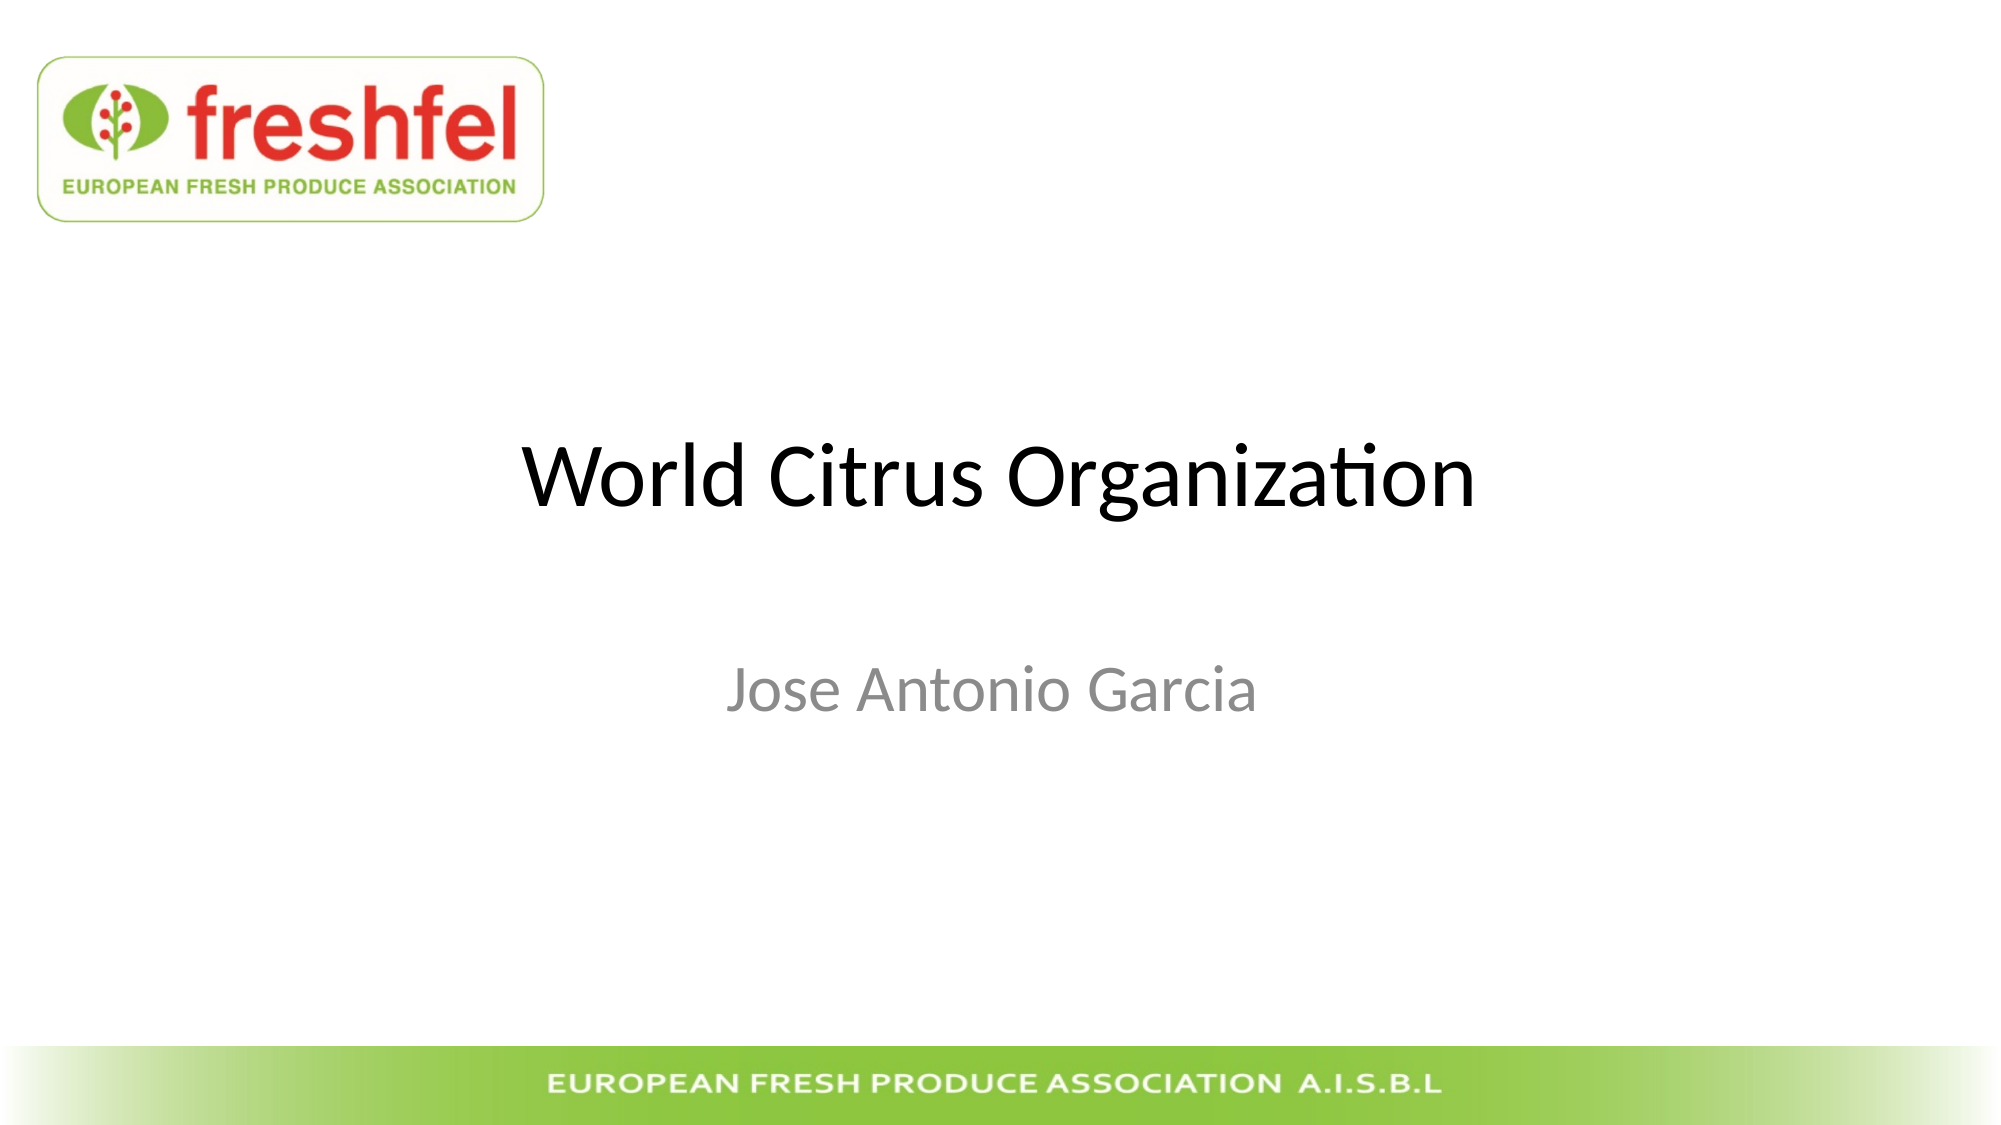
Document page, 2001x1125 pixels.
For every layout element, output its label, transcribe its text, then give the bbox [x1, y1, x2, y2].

picture [35, 55, 545, 223]
title World Citrus Organization [149, 349, 1851, 591]
subtitle Jose Antonio Garcia [299, 637, 1701, 926]
picture [0, 1046, 2000, 1125]
